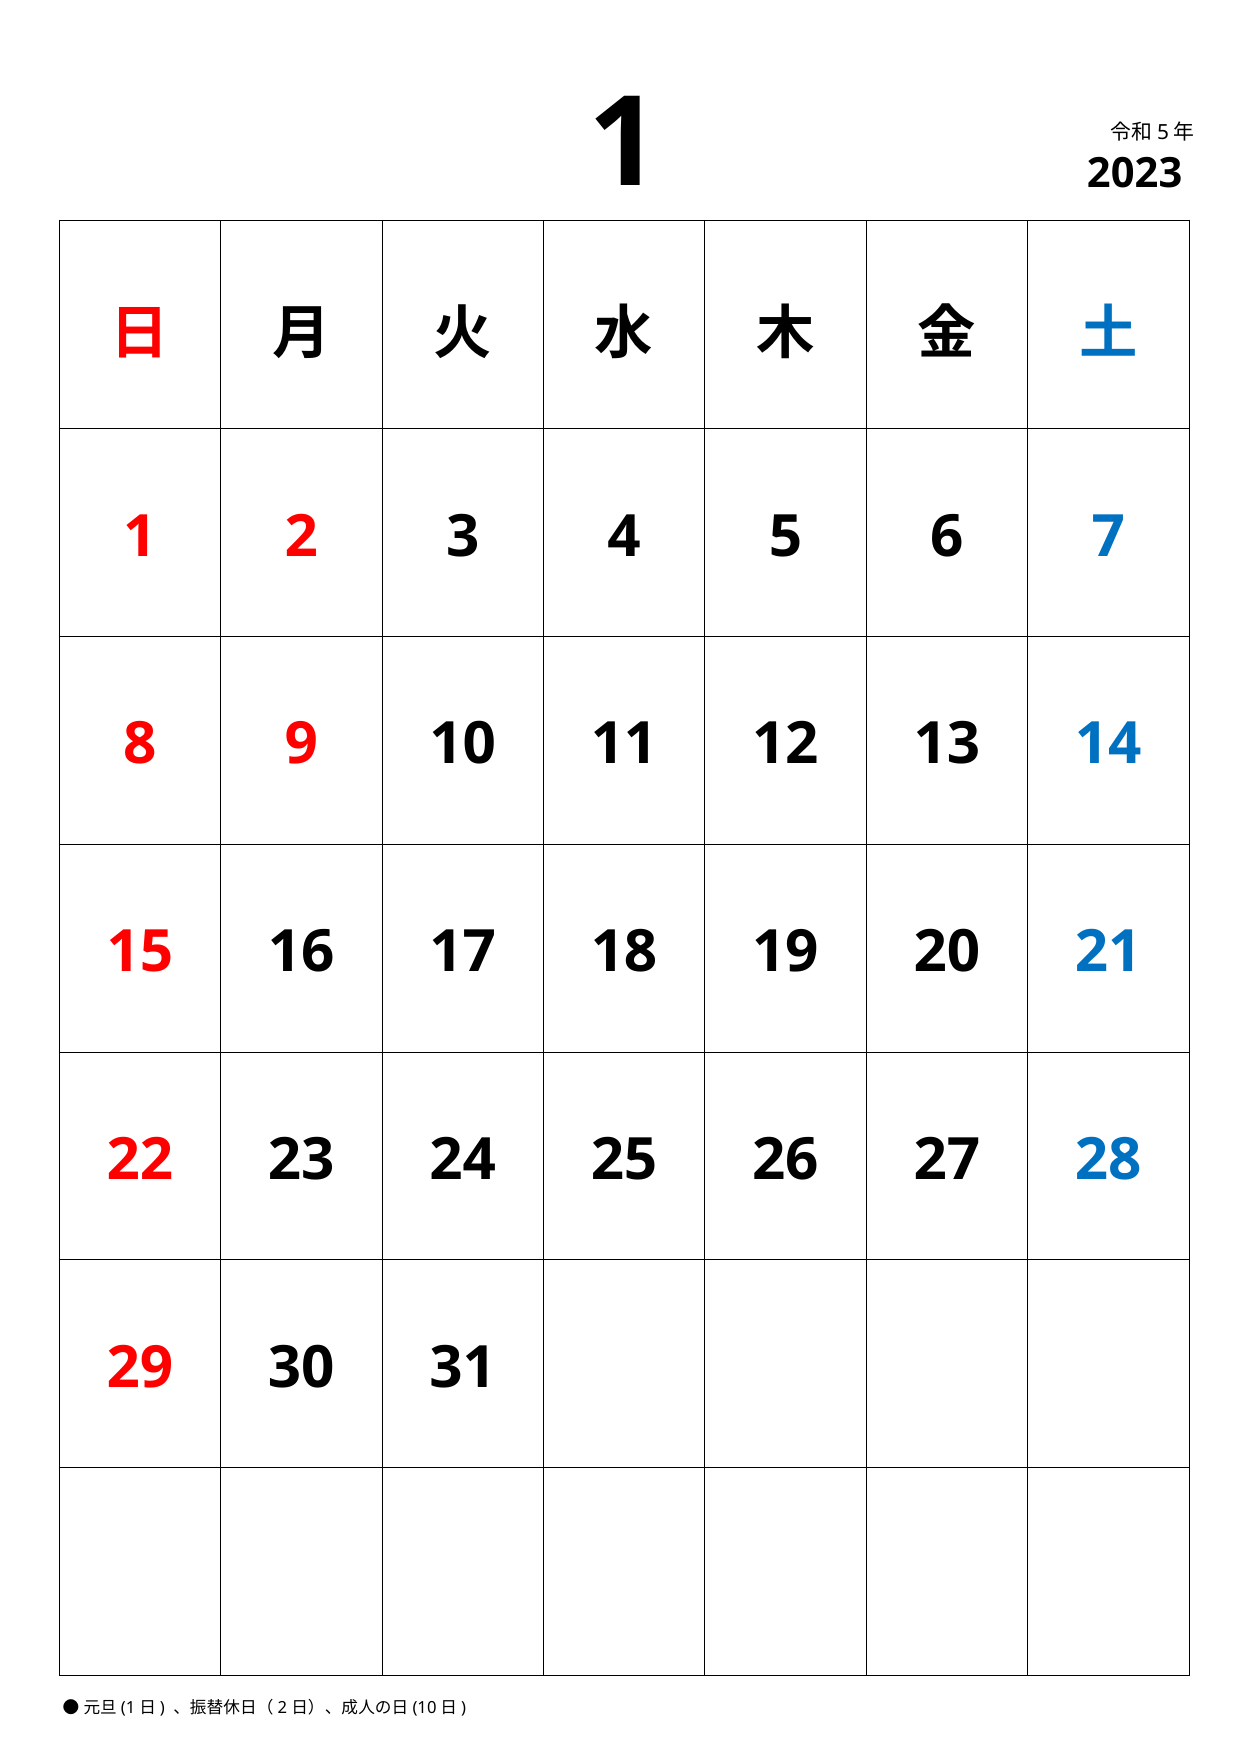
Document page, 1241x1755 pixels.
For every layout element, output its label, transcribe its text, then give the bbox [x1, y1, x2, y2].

table_header 木 [705, 221, 866, 428]
table_cell 30 [221, 1260, 382, 1467]
table_header 水 [544, 221, 704, 428]
table_cell 26 [705, 1053, 866, 1259]
table_cell [705, 1260, 866, 1467]
table_cell 27 [867, 1053, 1027, 1259]
table_cell 1 [60, 429, 220, 636]
table_cell 12 [705, 637, 866, 844]
table_cell [60, 1468, 220, 1675]
table_cell 23 [221, 1053, 382, 1259]
table_cell [544, 1468, 704, 1675]
table_cell 3 [383, 429, 543, 636]
table_header 月 [221, 221, 382, 428]
text_box ●元旦(1日) 、振替休日（2日）、成人の日(10日) [47, 1689, 481, 1725]
table_cell 31 [383, 1260, 543, 1467]
table_cell 10 [383, 637, 543, 844]
table_cell 4 [544, 429, 704, 636]
table_cell 22 [60, 1053, 220, 1259]
text_box 2023 [1072, 138, 1198, 204]
text_box 1 [573, 53, 675, 219]
table_header 金 [867, 221, 1027, 428]
table_header 日 [60, 221, 220, 428]
table_cell 20 [867, 845, 1027, 1052]
table_cell 29 [60, 1260, 220, 1467]
table_cell 19 [705, 845, 866, 1052]
table_cell 11 [544, 637, 704, 844]
table_cell 25 [544, 1053, 704, 1259]
table_cell 6 [867, 429, 1027, 636]
table_cell [867, 1260, 1027, 1467]
table_cell 28 [1028, 1053, 1189, 1259]
table_header 土 [1028, 221, 1189, 428]
table_cell 5 [705, 429, 866, 636]
table_cell [383, 1468, 543, 1675]
table_cell 9 [221, 637, 382, 844]
table_cell 8 [60, 637, 220, 844]
table_cell [544, 1260, 704, 1467]
table_cell 14 [1028, 637, 1189, 844]
table_cell [221, 1468, 382, 1675]
table_cell 7 [1028, 429, 1189, 636]
table_header 火 [383, 221, 543, 428]
table_cell 13 [867, 637, 1027, 844]
table_cell [867, 1468, 1027, 1675]
table_cell 18 [544, 845, 704, 1052]
table_cell 17 [383, 845, 543, 1052]
table_cell [705, 1468, 866, 1675]
table_cell 15 [60, 845, 220, 1052]
table_cell [1028, 1260, 1189, 1467]
text_box 令和5年 [1095, 110, 1210, 151]
table_cell 2 [221, 429, 382, 636]
table_cell 16 [221, 845, 382, 1052]
table_cell 24 [383, 1053, 543, 1259]
table_cell 21 [1028, 845, 1189, 1052]
table_cell [1028, 1468, 1189, 1675]
